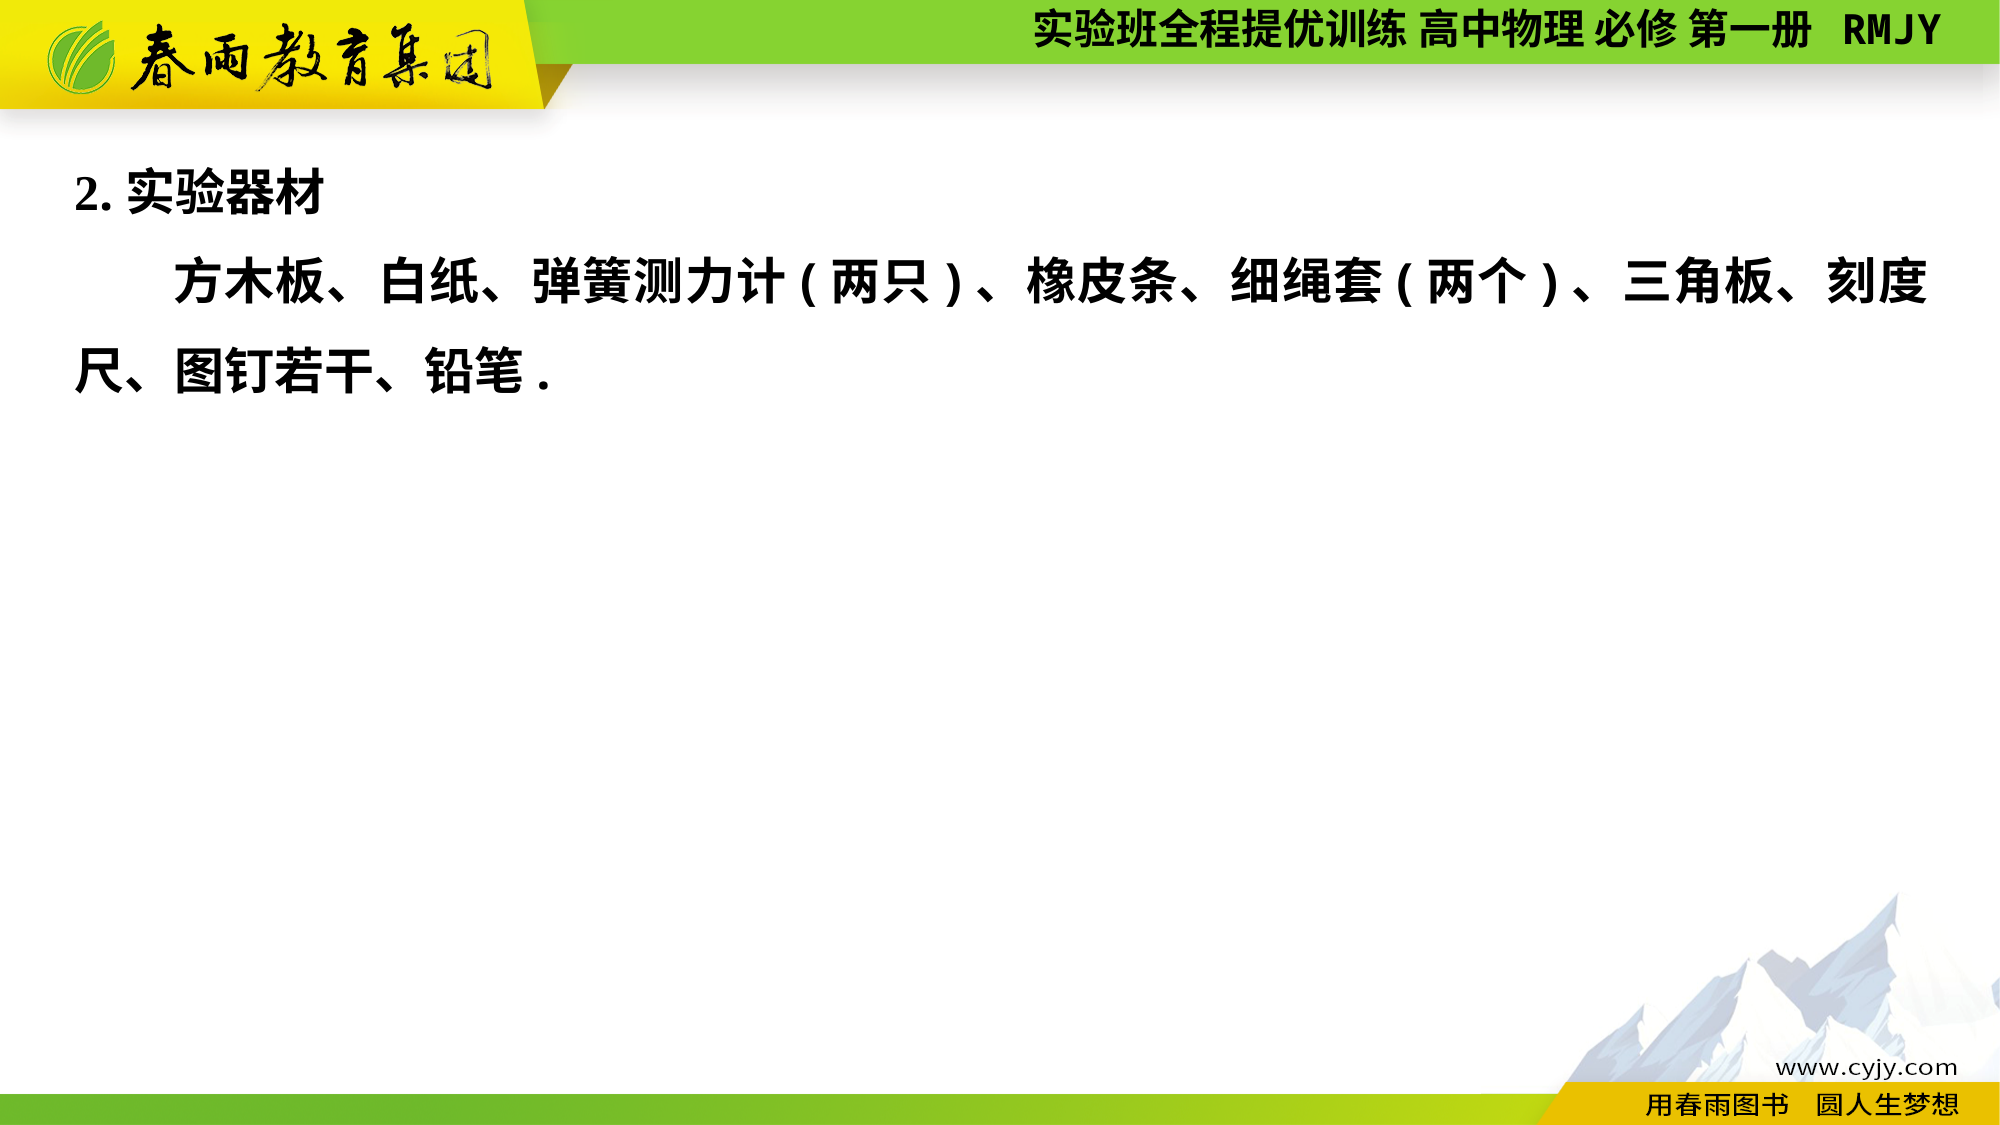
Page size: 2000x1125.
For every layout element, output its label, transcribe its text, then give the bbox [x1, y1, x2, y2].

list 2.实验器材 方木板、白纸、弹簧测力计(两只)、橡皮条、细绳套(两个)、三角板、刻度尺、图钉若干、铅笔. [59, 122, 1944, 411]
picture [0, 0, 2000, 1125]
